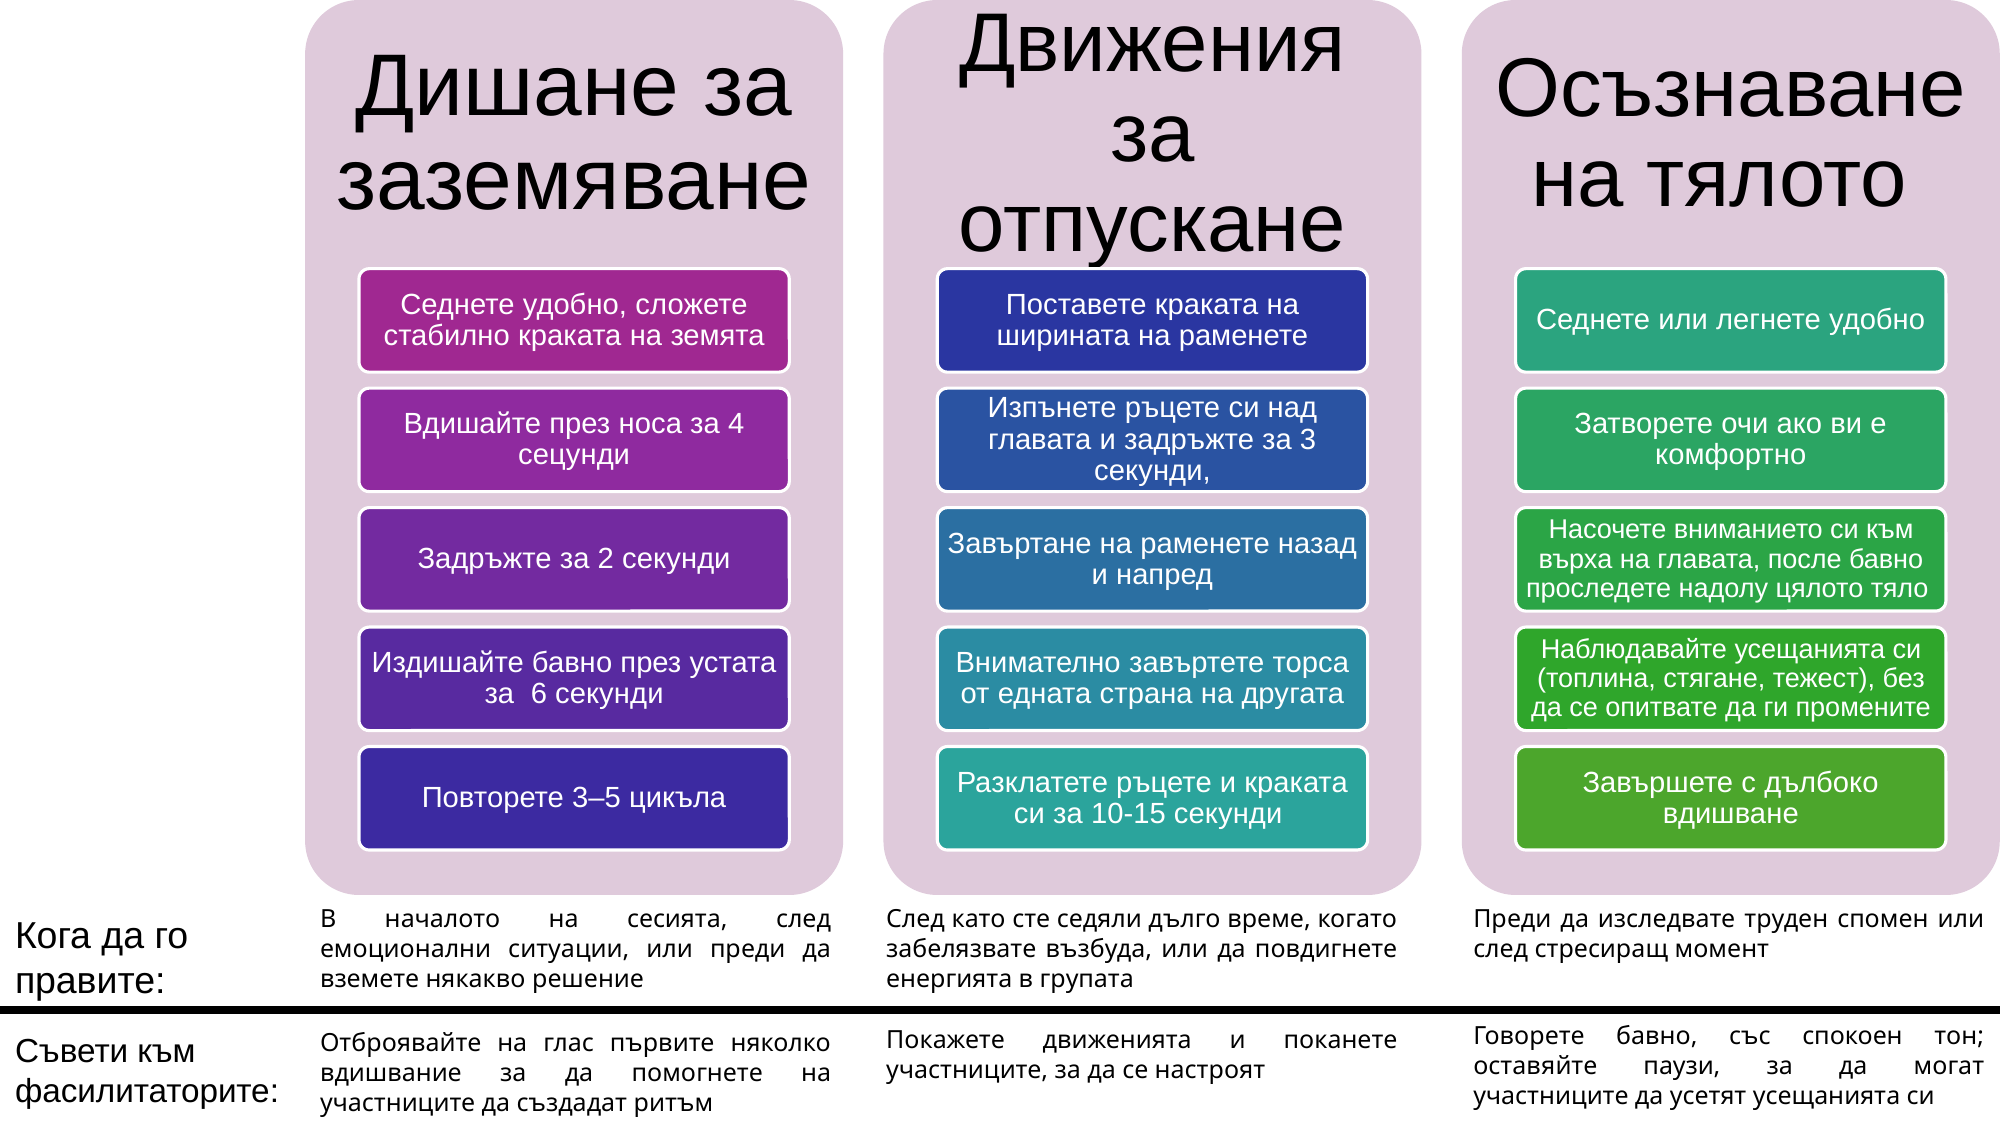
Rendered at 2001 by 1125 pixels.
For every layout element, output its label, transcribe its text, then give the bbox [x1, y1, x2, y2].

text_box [304, 0, 2000, 896]
text_box Покажете движенията и поканете участниците, за да се настроят [871, 1022, 1413, 1091]
text_box Кога да го правите: [0, 903, 281, 1006]
text_box Преди да изследвате труден спомен или след стресиращ момент [1458, 903, 2000, 970]
text_box Говорете бавно, със спокоен тон; оставяйте паузи, за да могат участниците да усетят усещанията си [1458, 1020, 2000, 1117]
text_box След като сте седяли дълго време, когато забелязвате възбуда, или да повдигнете енергията в групата [871, 904, 1413, 1000]
text_box Съвети към фасилитаторите: [0, 1021, 305, 1117]
text_box Отброявайте на глас първите няколко вдишвание за да помогнете на участниците да създадат ритъм [305, 1022, 847, 1124]
text_box В началото на сесията, след емоционални ситуации, или преди да вземете някакво решение [305, 903, 847, 1000]
